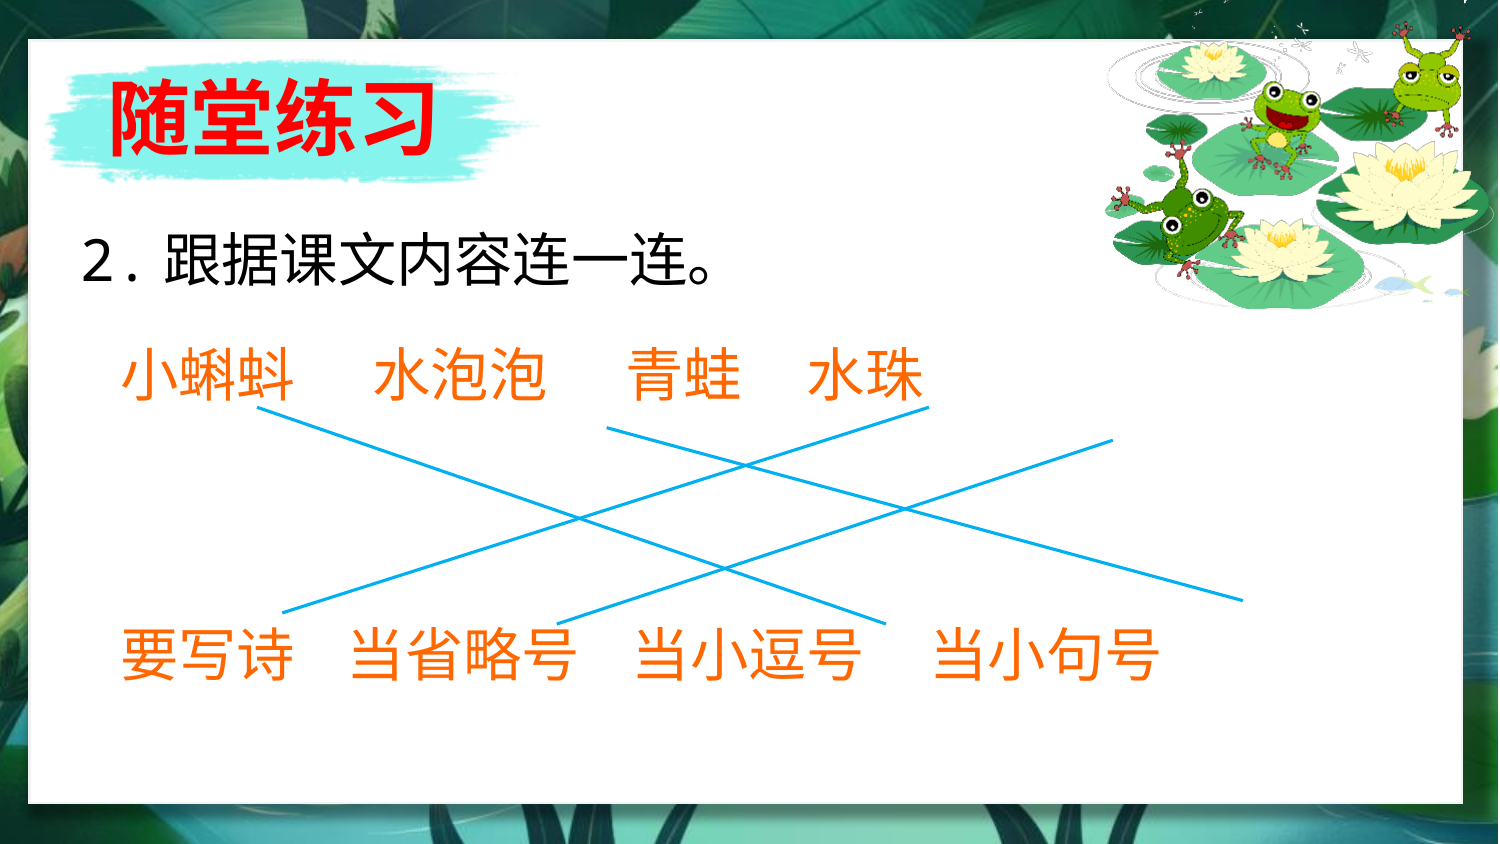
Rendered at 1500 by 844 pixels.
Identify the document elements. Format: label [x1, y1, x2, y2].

text_box [556, 440, 1113, 625]
text_box [929, 427, 1243, 601]
text_box [257, 407, 556, 625]
text_box [282, 407, 929, 613]
picture [0, 0, 1500, 844]
